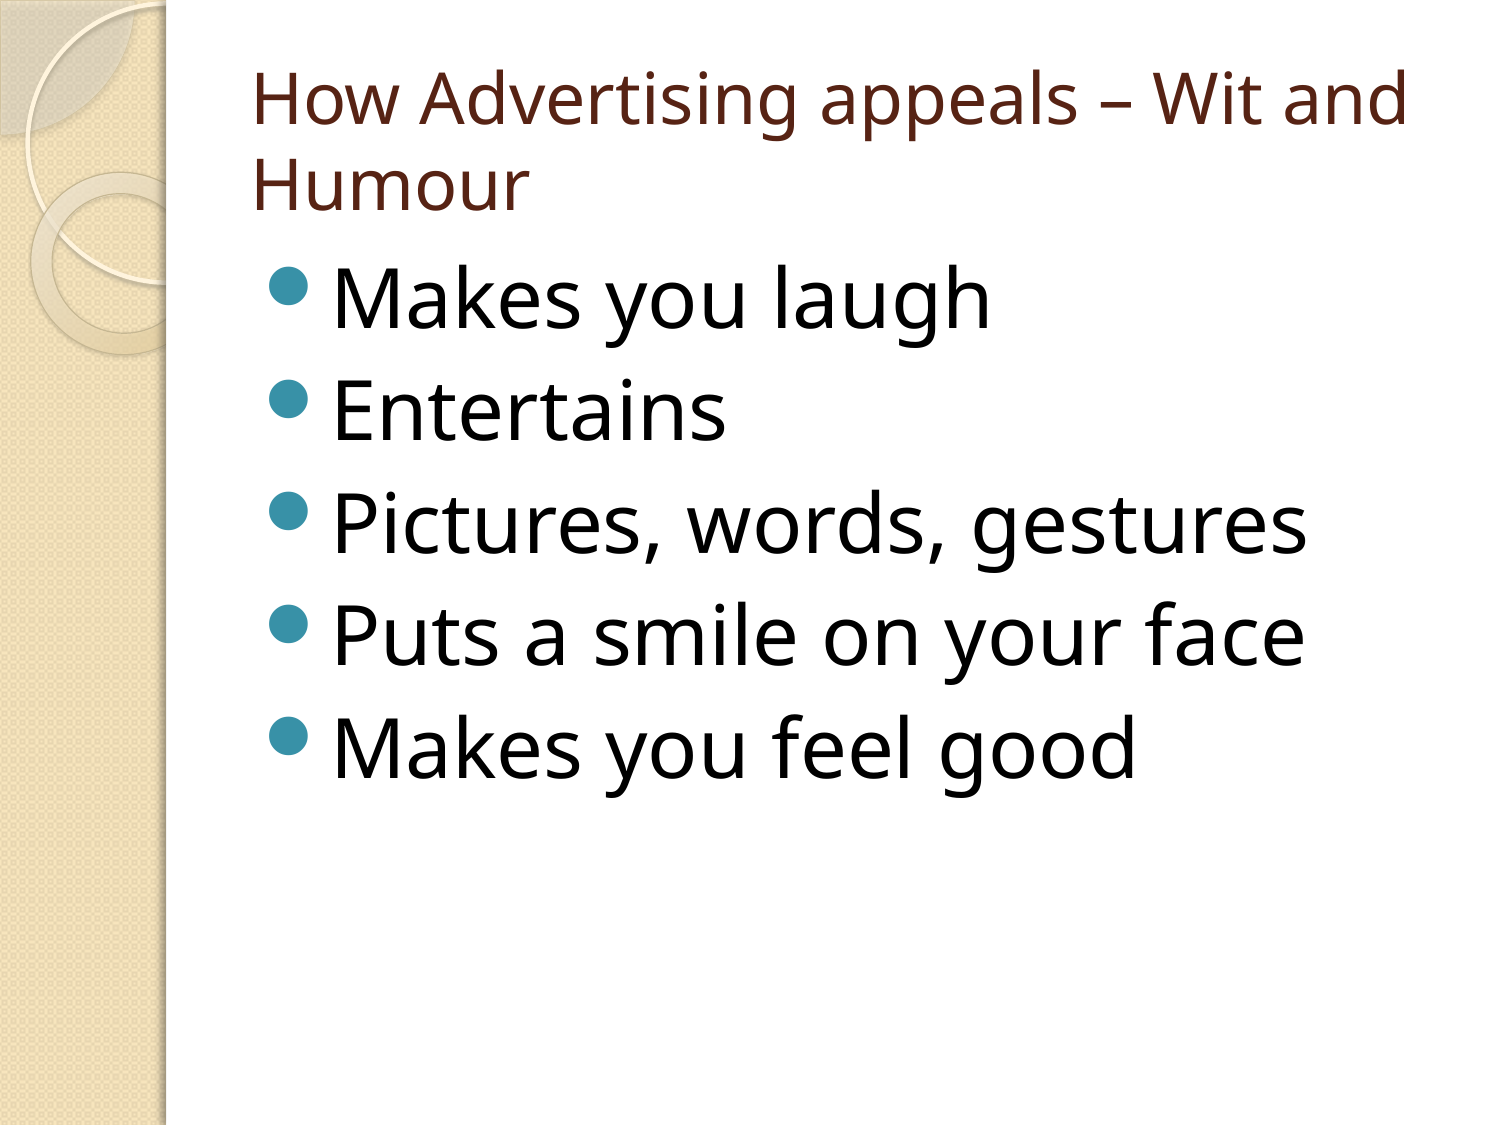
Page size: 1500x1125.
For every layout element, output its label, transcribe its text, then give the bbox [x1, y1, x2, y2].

list Makes you laugh Entertains Pictures, words, gestures Puts a smile on your face Makes you feel good [235, 237, 1466, 1025]
title How Advertising appeals – Wit and Humour [235, 45, 1466, 233]
